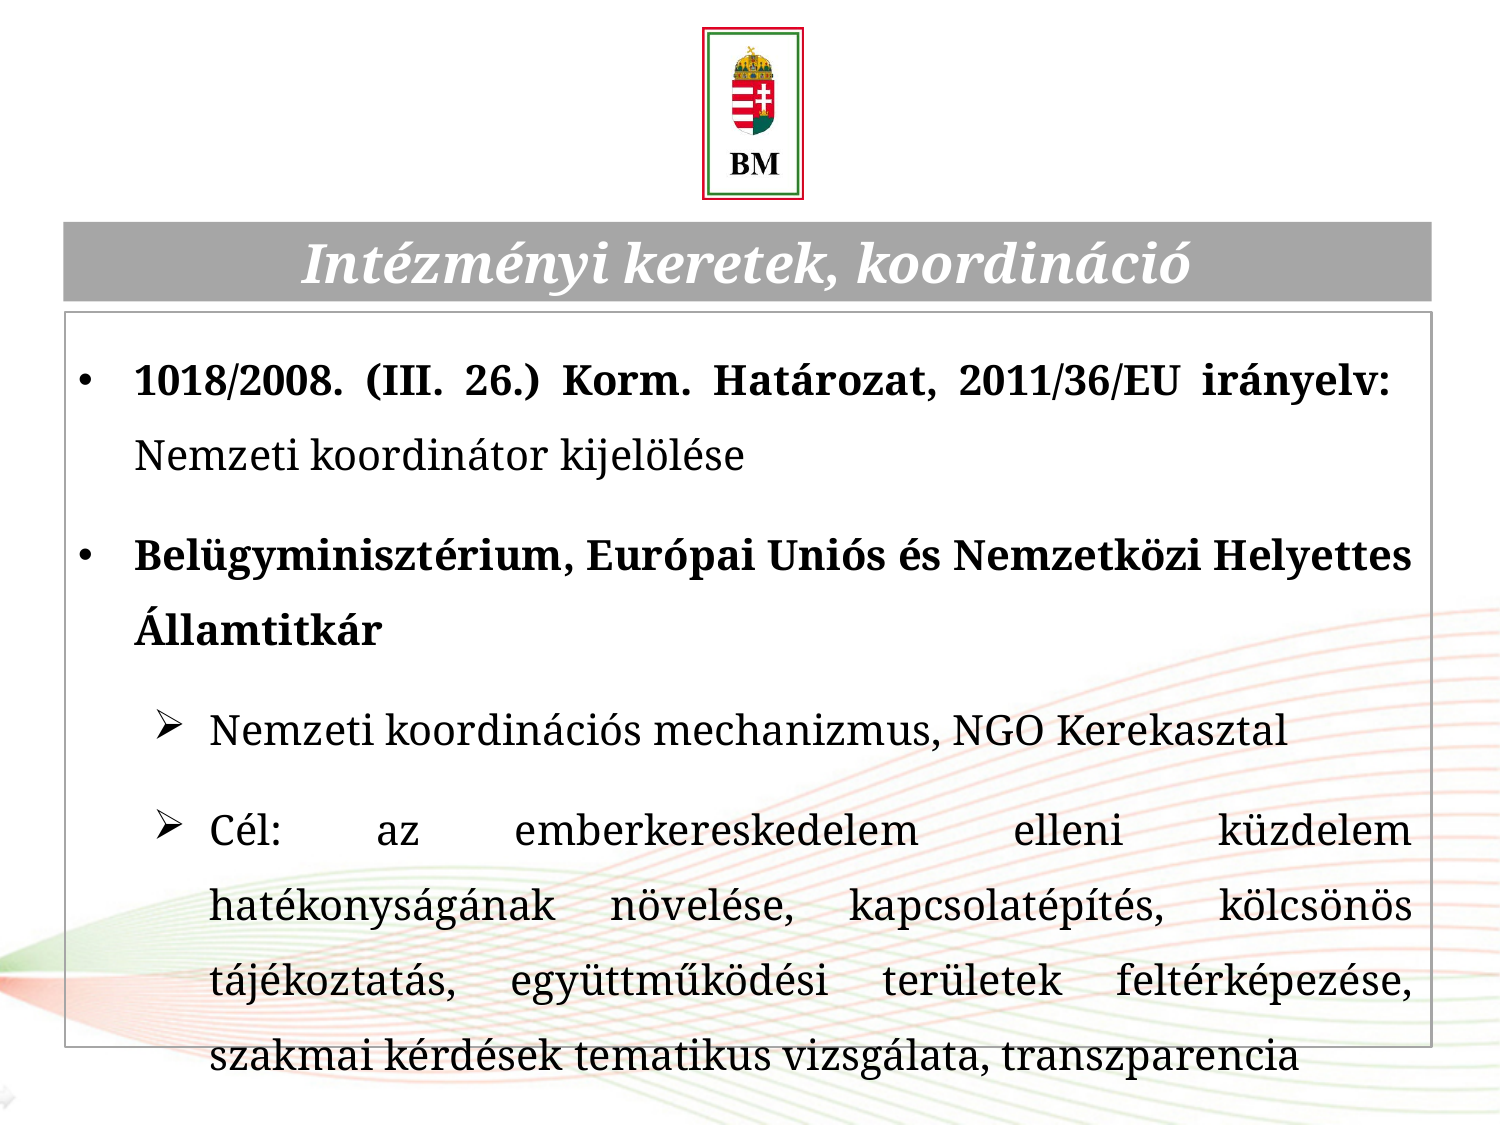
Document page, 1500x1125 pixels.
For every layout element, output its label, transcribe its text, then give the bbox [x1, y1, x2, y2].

text_box [616, 1, 880, 178]
picture [0, 0, 1500, 1125]
text_box Intézményi keretek, koordináció [63, 221, 1432, 302]
text_box [63, 310, 1434, 1049]
text_box 1018/2008. (III. 26.) Korm. Határozat, 2011/36/EU irányelv: Nemzeti koordinátor kijelölése Belügyminisztérium, Európai Uniós és Nemzetközi Helyettes Államtitkár Nemzeti koordinációs mechanizmus, NGO Kerekasztal Cél: az emberkereskedelem elleni küzdelem hatékonyságának növelése, kapcsolatépítés, kölcsönös tájékoztatás, együttműködési területek feltérképezése, szakmai kérdések tematikus vizsgálata, transzparencia [63, 321, 1428, 1087]
